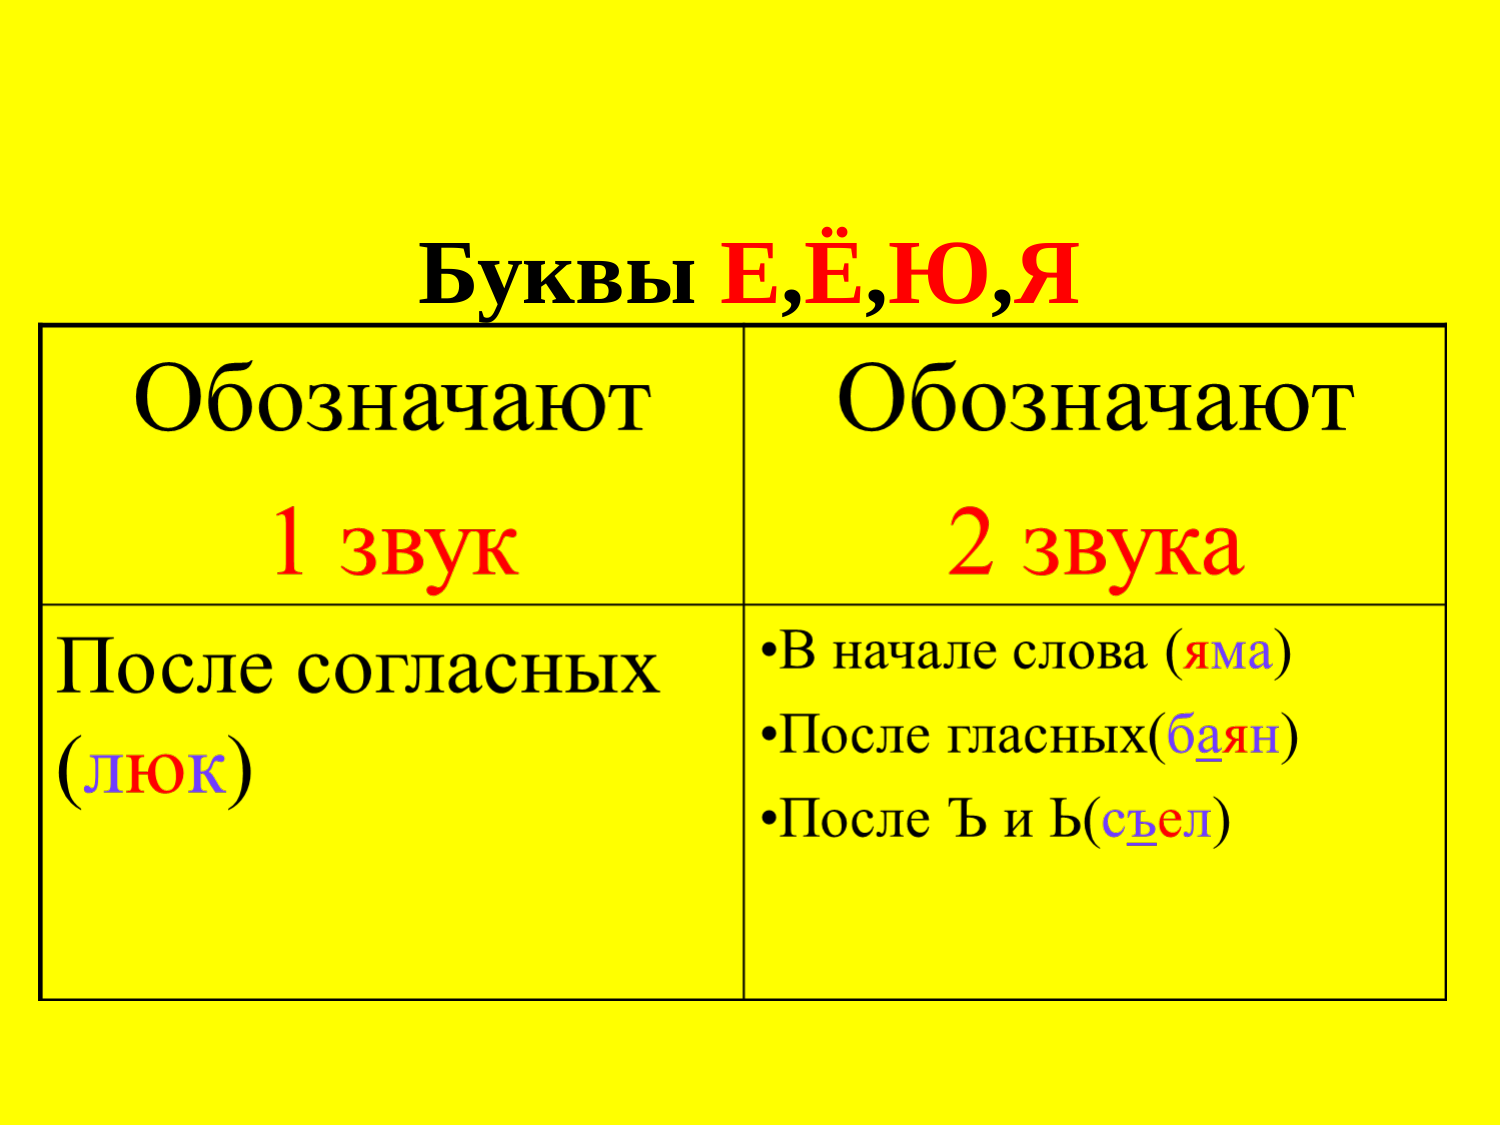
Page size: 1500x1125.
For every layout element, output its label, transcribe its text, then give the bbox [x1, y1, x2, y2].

title Буквы Е,Ё,Ю,Я [112, 125, 1388, 301]
picture [5, 303, 1448, 1002]
